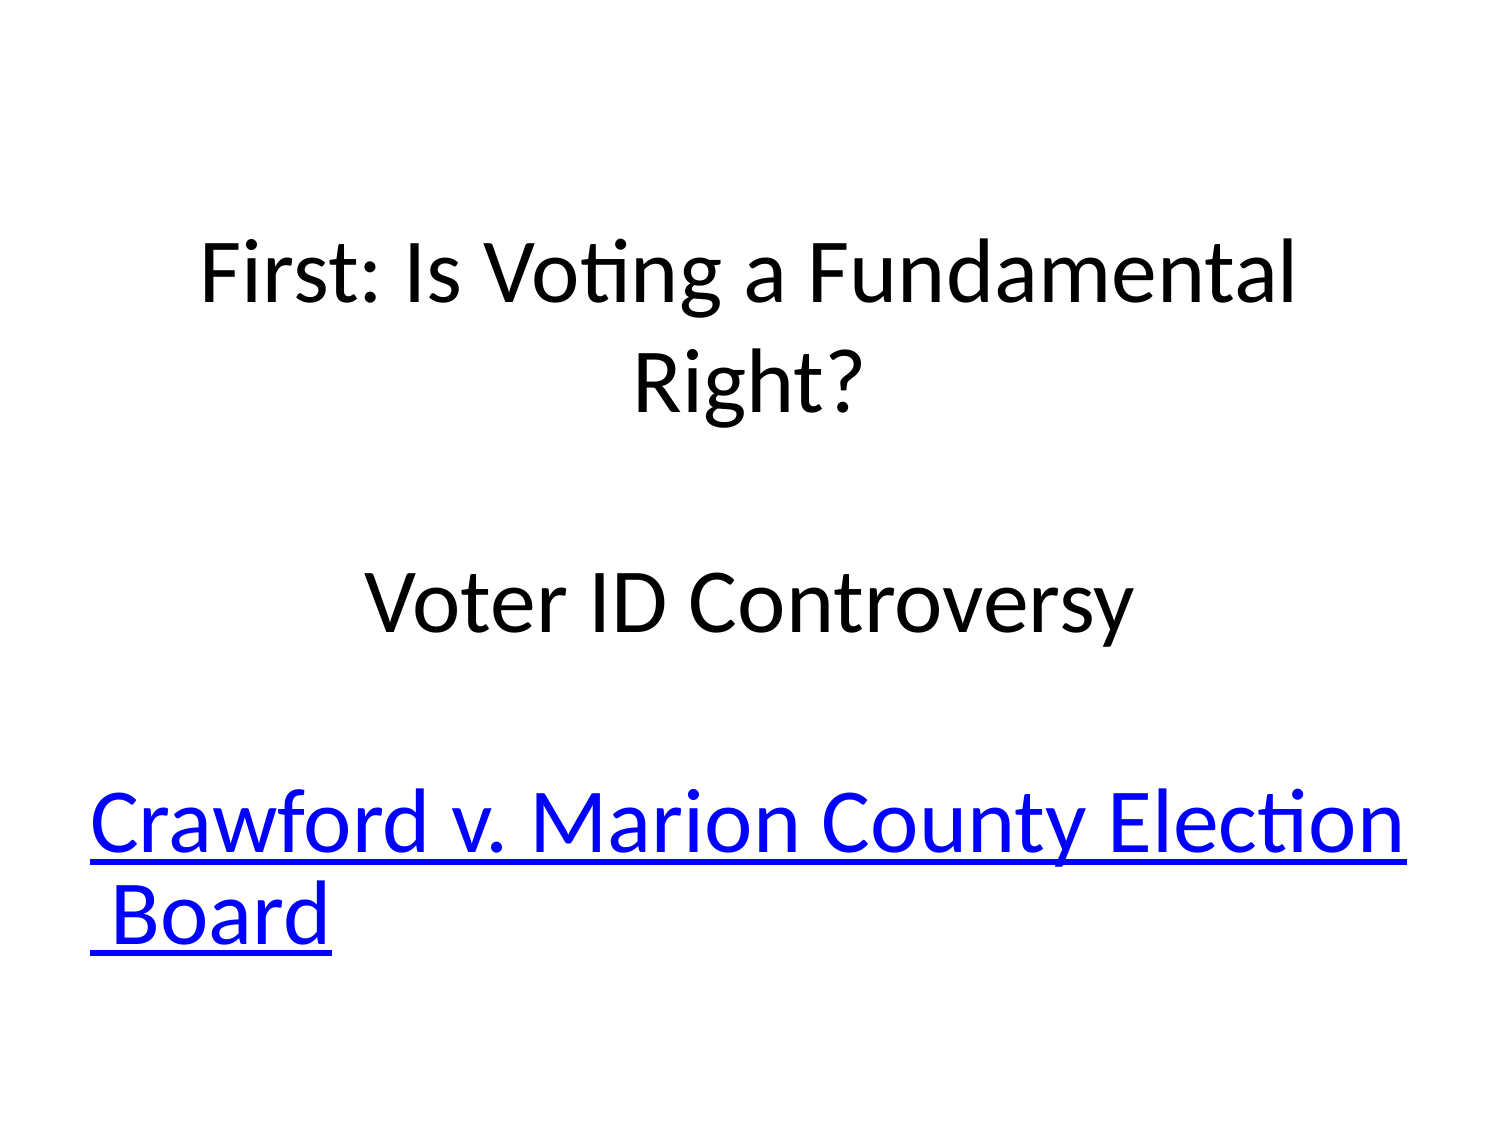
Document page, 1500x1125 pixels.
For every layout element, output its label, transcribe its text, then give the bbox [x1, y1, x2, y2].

title First: Is Voting a Fundamental Right? Voter ID Controversy Crawford v. Marion County Election Board [74, 44, 1426, 1038]
